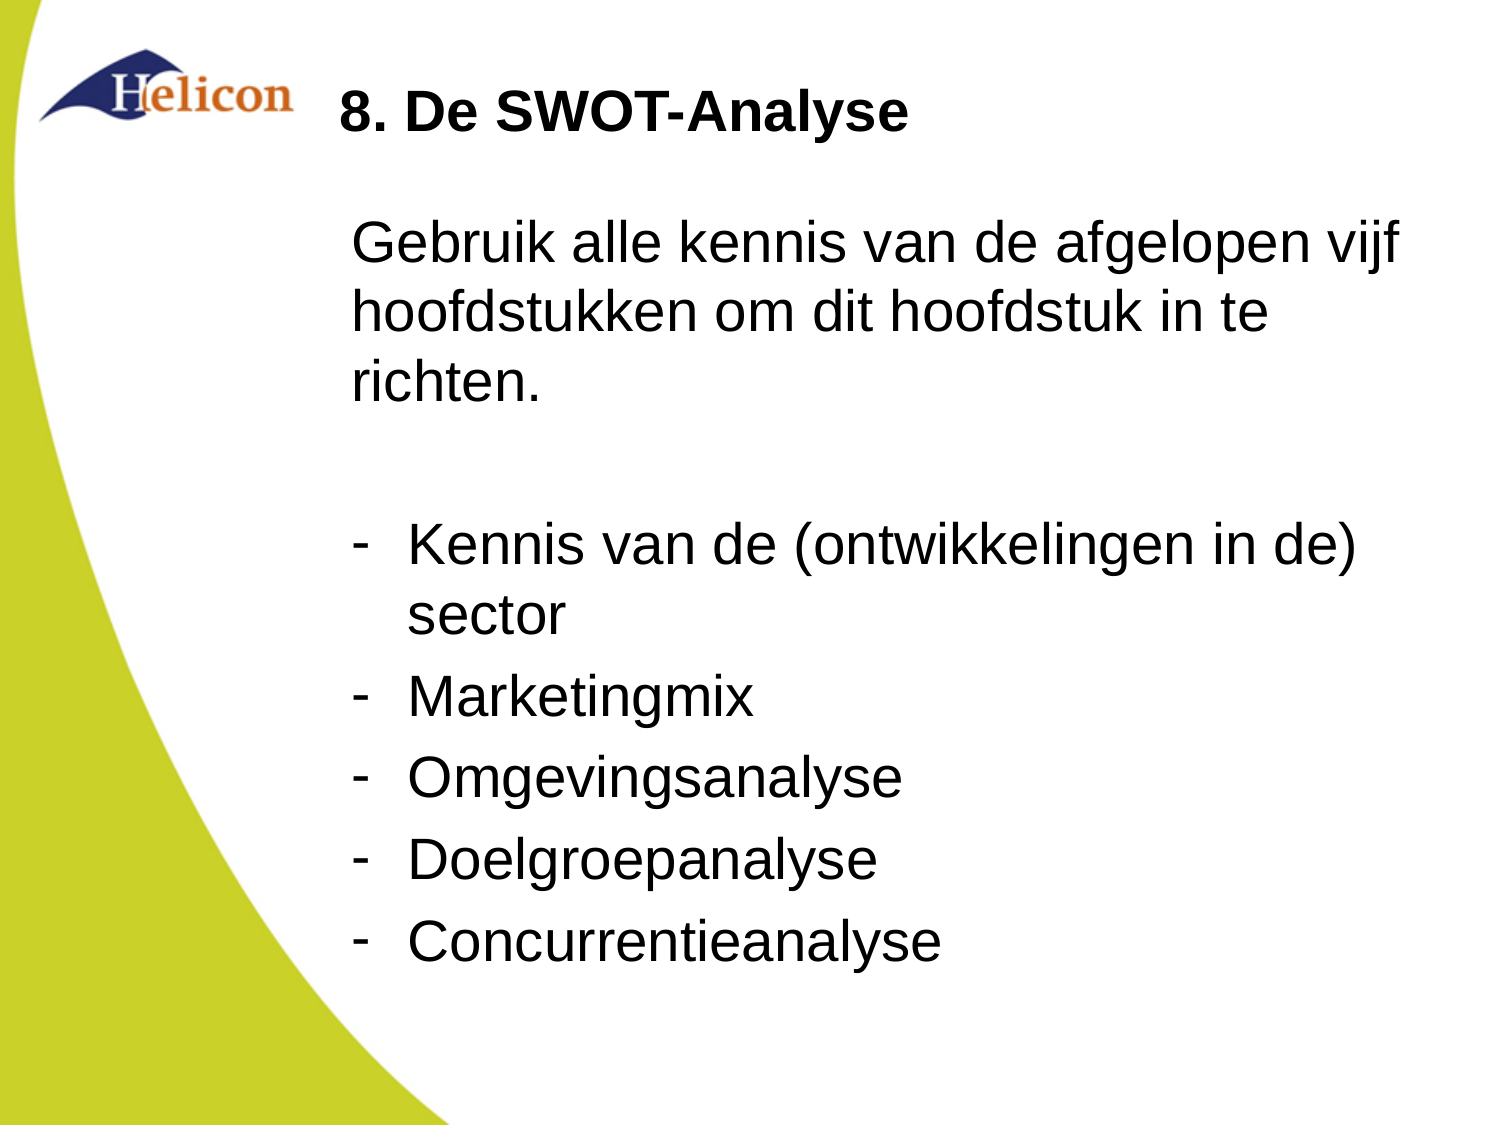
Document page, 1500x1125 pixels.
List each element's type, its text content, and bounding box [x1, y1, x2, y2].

picture [0, 0, 1500, 1125]
list Gebruik alle kennis van de afgelopen vijf hoofdstukken om dit hoofdstuk in te richten. Kennis van de (ontwikkelingen in de) sector Marketingmix Omgevingsanalyse Doelgroepanalyse Concurrentieanalyse [336, 196, 1425, 1005]
title 8. De SWOT-Analyse [324, 54, 1415, 161]
